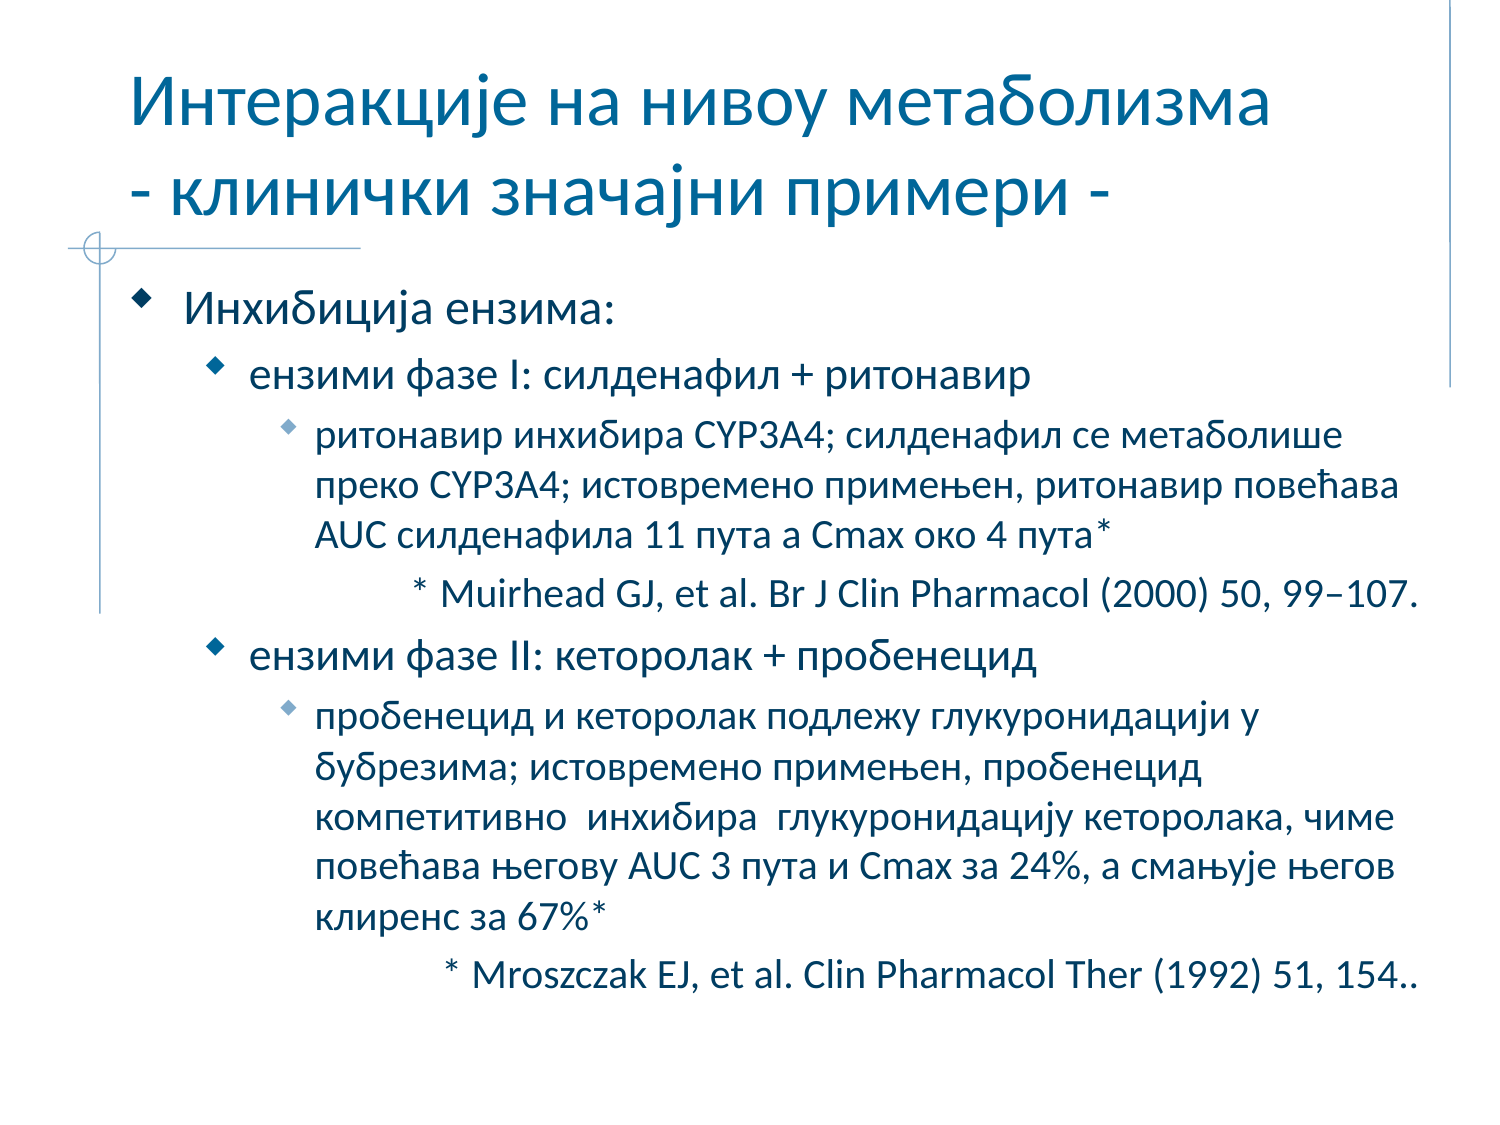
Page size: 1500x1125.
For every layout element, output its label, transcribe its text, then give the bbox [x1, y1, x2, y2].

title Интеракције на нивоу метаболизма - клинички значајни примери - [113, 49, 1436, 238]
list Инхибиција ензима: ензими фазе I: силденафил + ритонавир ритонавир инхибира CYP3A4; силденафил се метаболише преко CYP3A4; истовремено примењен, ритонавир повећава AUC силденафила 11 пута а Cmax око 4 пута* * Muirhead GJ, et al. Br J Clin Pharmacol (2000) 50, 99–107. ензими фазе II: кеторолак + пробенецид пробенецид и кеторолак подлежу глукуронидацији у бубрезима; истовремено примењен, пробенецид компетитивно инхибира глукуронидацију кеторолака, чиме повећава његову AUC 3 пута и Cmax за 24%, а смањује његов клиренс за 67%* * Mroszczak EJ, et al. Clin Pharmacol Ther (1992) 51, 154.. [111, 266, 1436, 1024]
